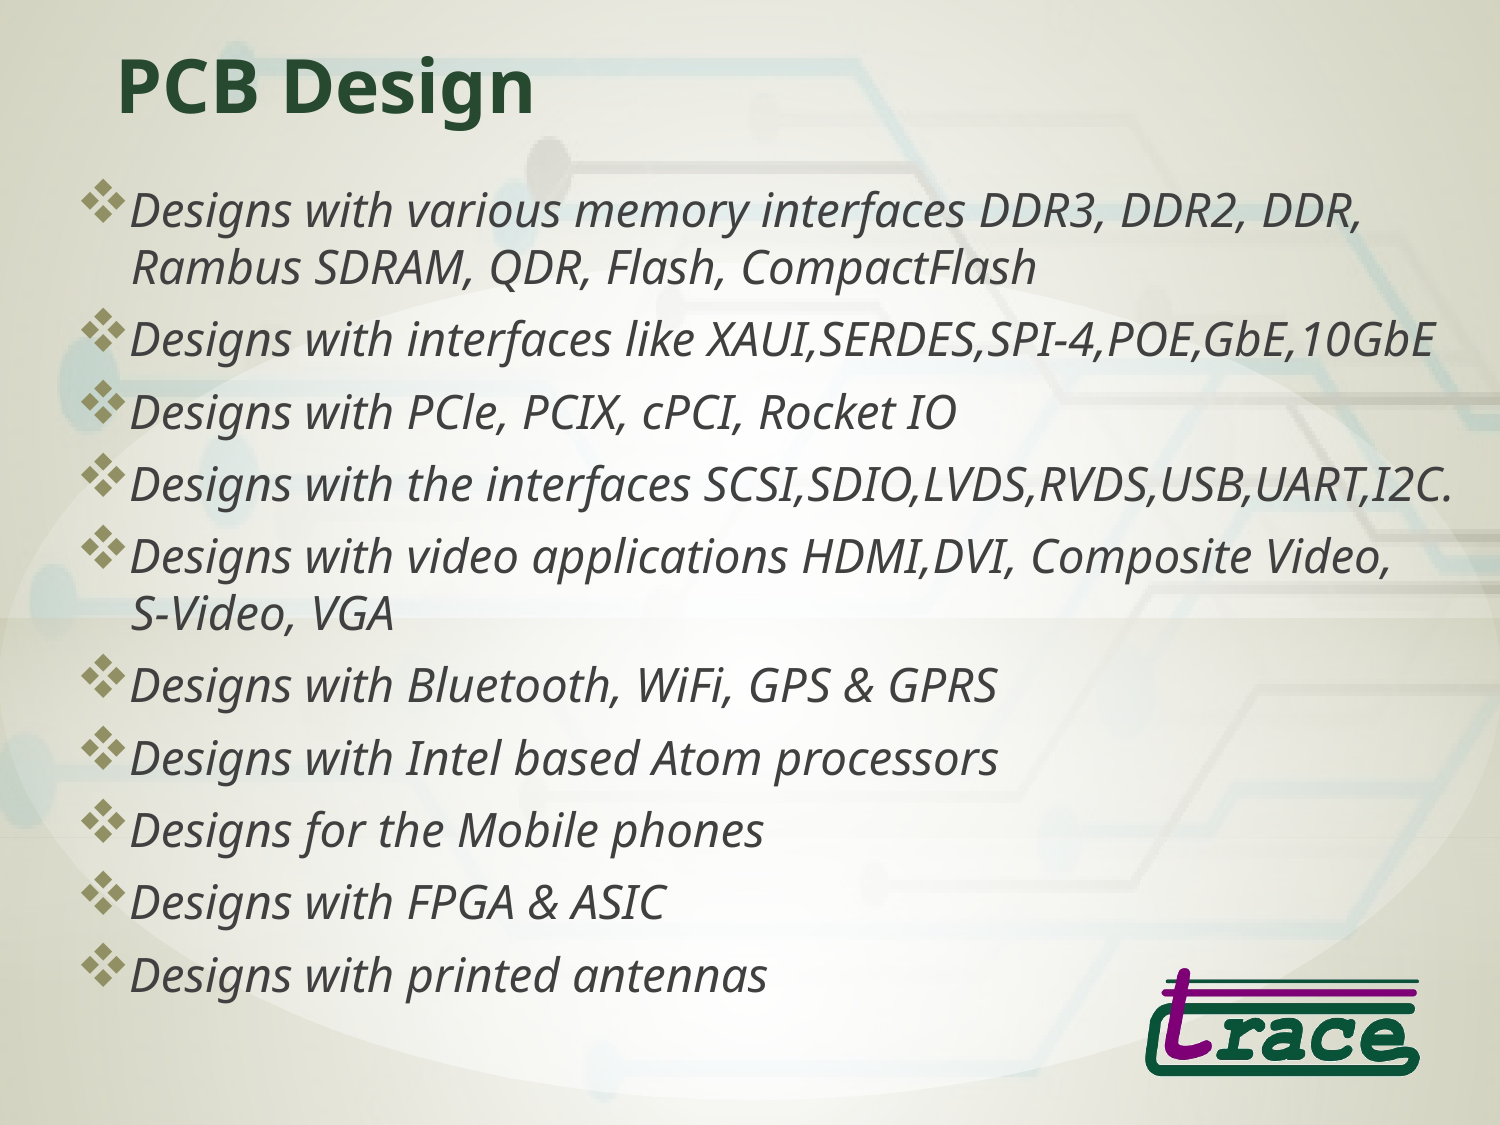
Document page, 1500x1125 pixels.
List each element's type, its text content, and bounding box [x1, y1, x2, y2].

title PCB Design [100, 30, 1169, 172]
picture [1139, 924, 1423, 1125]
list Designs with various memory interfaces DDR3, DDR2, DDR, Rambus SDRAM, QDR, Flash, CompactFlash Designs with interfaces like XAUI,SERDES,SPI-4,POE,GbE,10GbE Designs with PCle, PCIX, cPCI, Rocket IO Designs with the interfaces SCSI,SDIO,LVDS,RVDS,USB,UART,I2C. Designs with video applications HDMI,DVI, Composite Video, S-Video, VGA Designs with Bluetooth, WiFi, GPS & GPRS Designs with Intel based Atom processors Designs for the Mobile phones Designs with FPGA & ASIC Designs with printed antennas [53, 172, 1483, 1024]
